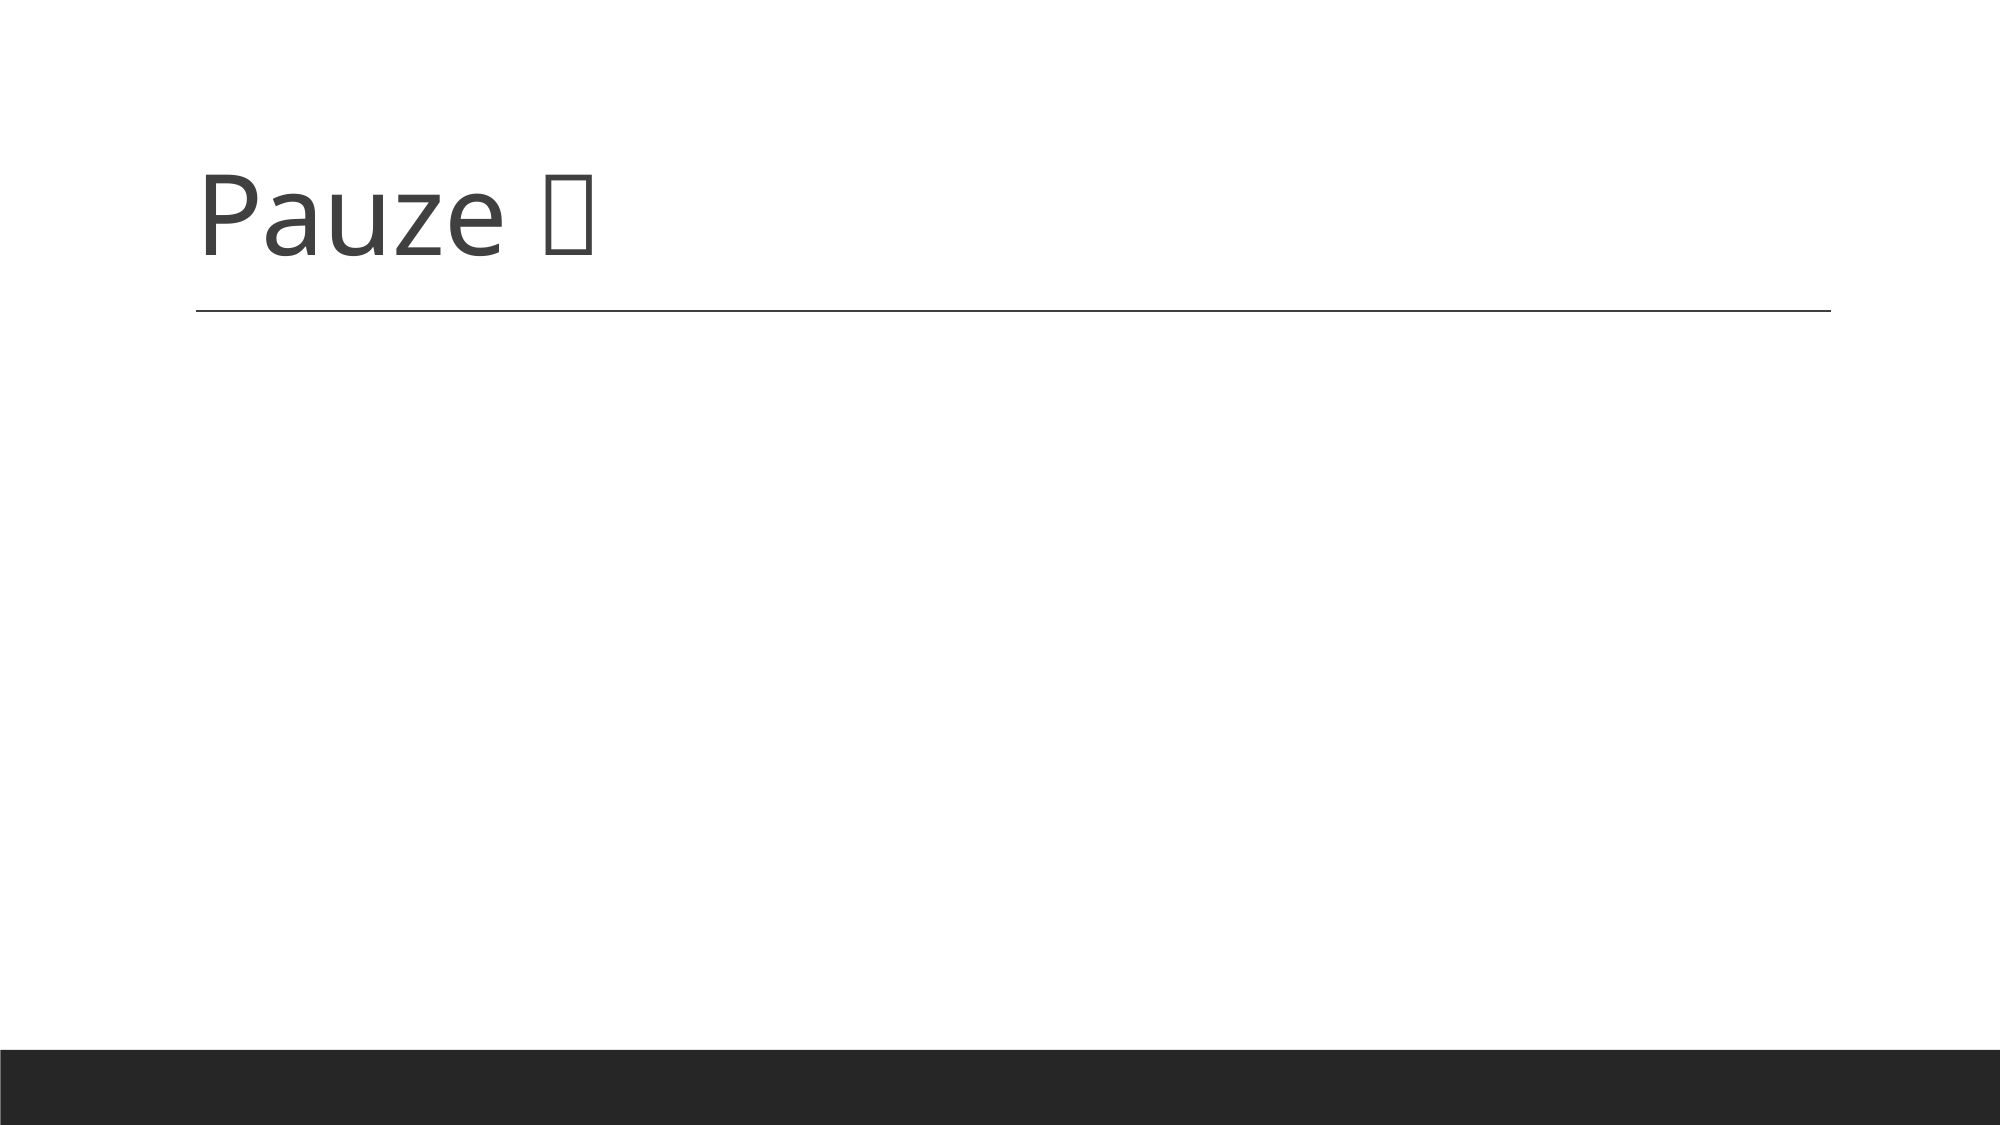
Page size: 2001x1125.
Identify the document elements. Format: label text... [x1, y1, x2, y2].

title Pauze  [180, 47, 1830, 285]
